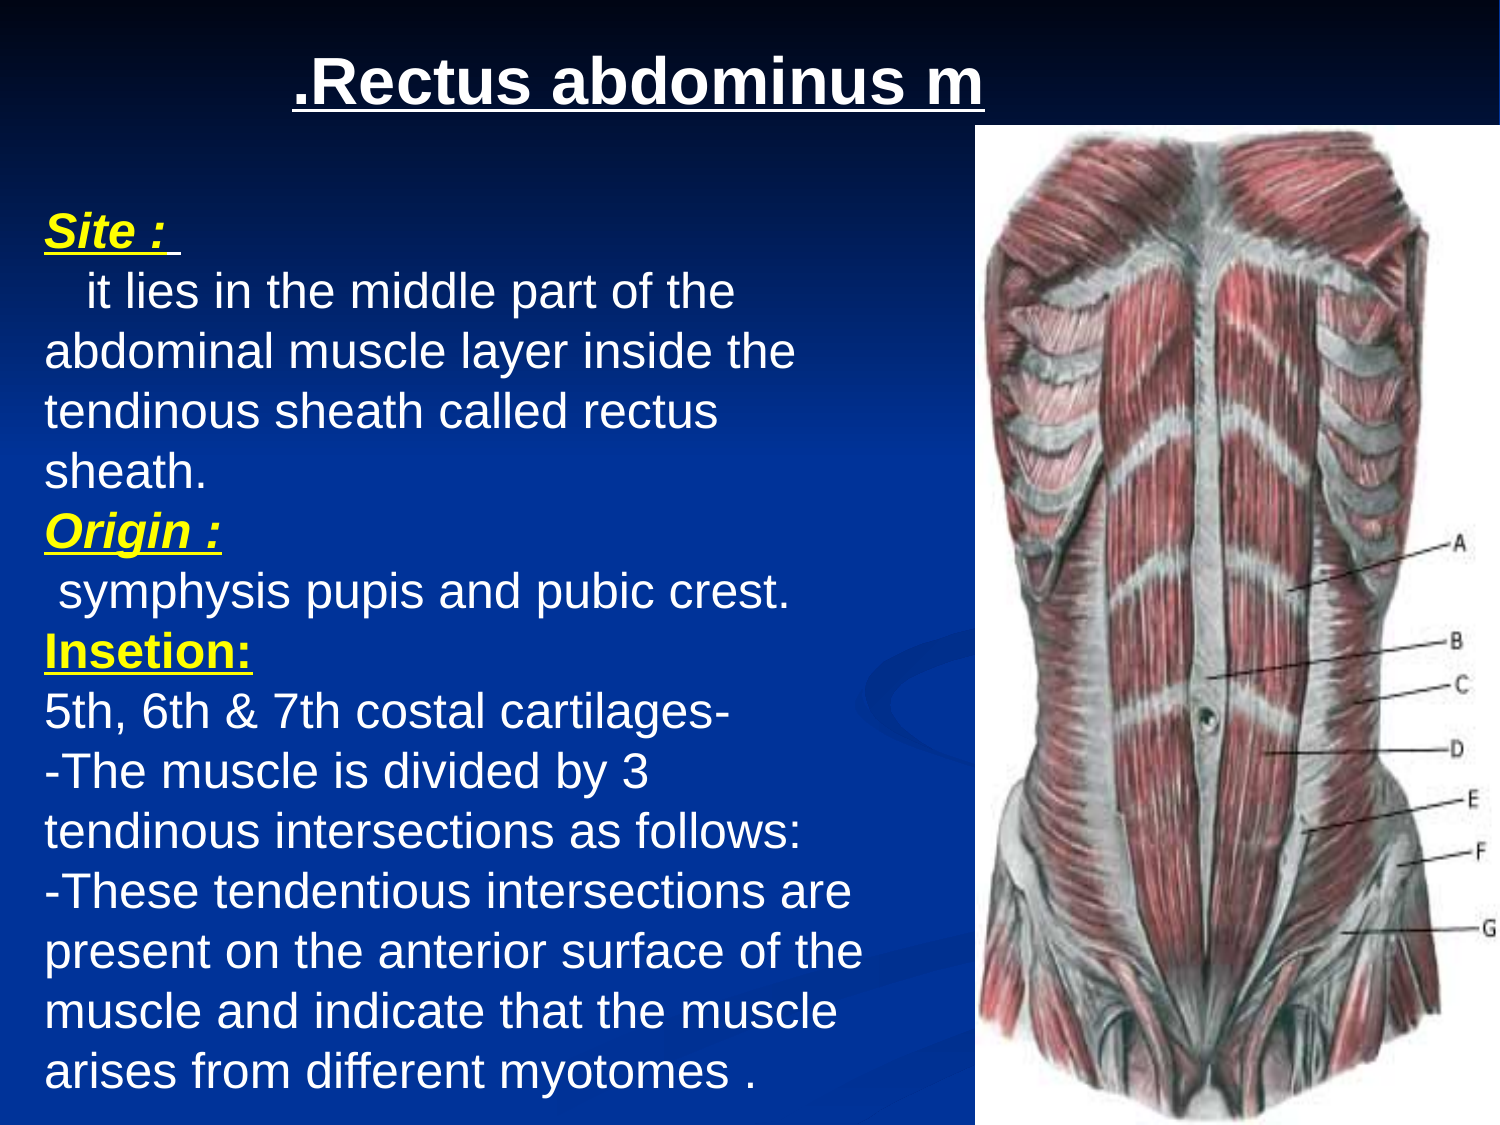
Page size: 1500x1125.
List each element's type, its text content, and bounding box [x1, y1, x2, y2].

text_box Rectus abdominus m. [277, 30, 1187, 126]
picture [975, 125, 1500, 1125]
text_box Site : it lies in the middle part of the abdominal muscle layer inside the tendinous sheath called rectus sheath. Origin : symphysis pupis and pubic crest. Insetion: 5th, 6th & 7th costal cartilages- -The muscle is divided by 3 tendinous intersections as follows: -These tendentious intersections are present on the anterior surface of the muscle and indicate that the muscle arises from different myotomes . [29, 131, 880, 1107]
